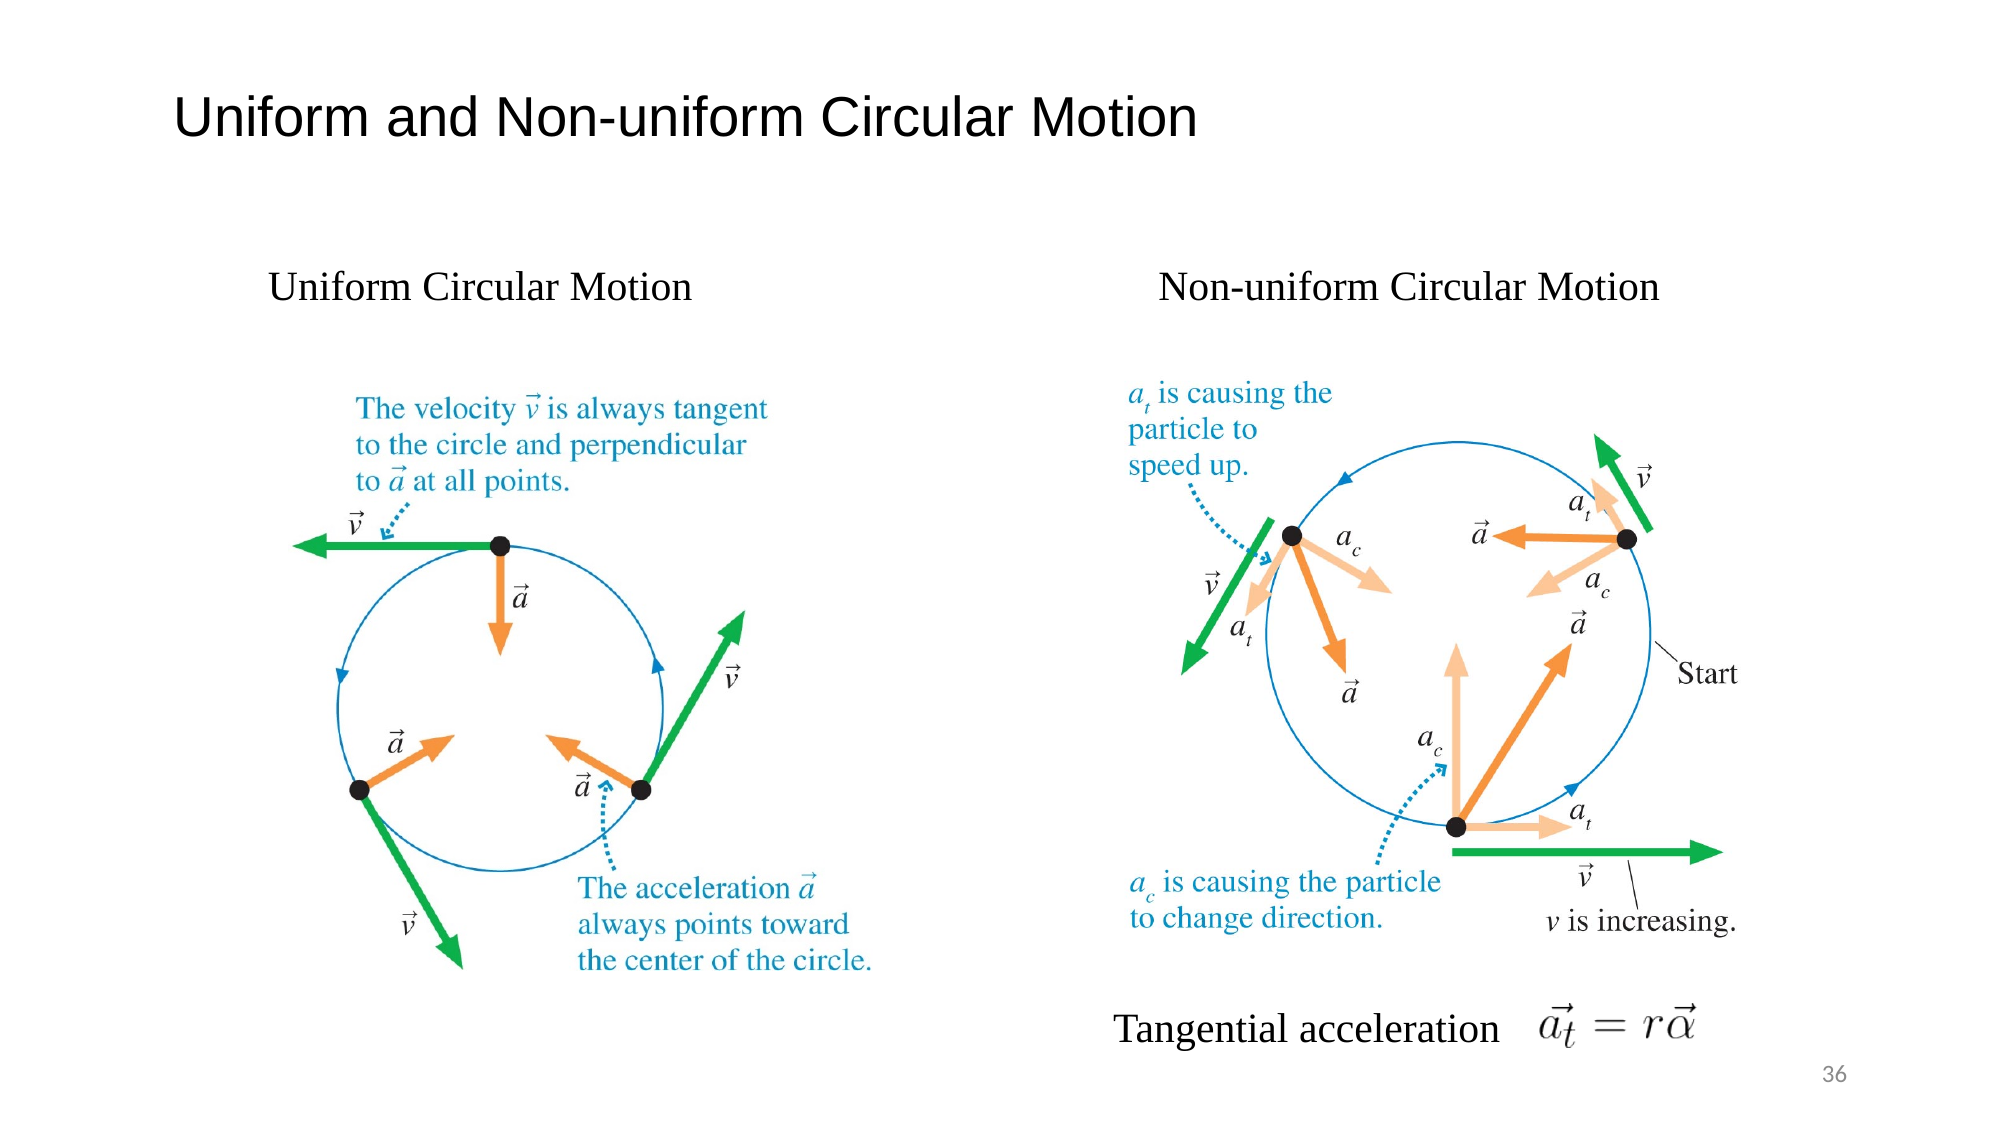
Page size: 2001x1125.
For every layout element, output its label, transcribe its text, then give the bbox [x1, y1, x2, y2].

picture [1102, 365, 1741, 941]
text_box Uniform Circular Motion [253, 251, 708, 317]
text_box Non-uniform Circular Motion [1143, 251, 1676, 317]
picture [288, 387, 873, 971]
text_box Uniform and Non-uniform Circular Motion [173, 79, 1438, 157]
picture [1538, 1003, 1697, 1048]
slide_number 36 [1412, 1042, 1863, 1103]
text_box Tangential acceleration [1098, 993, 1516, 1058]
